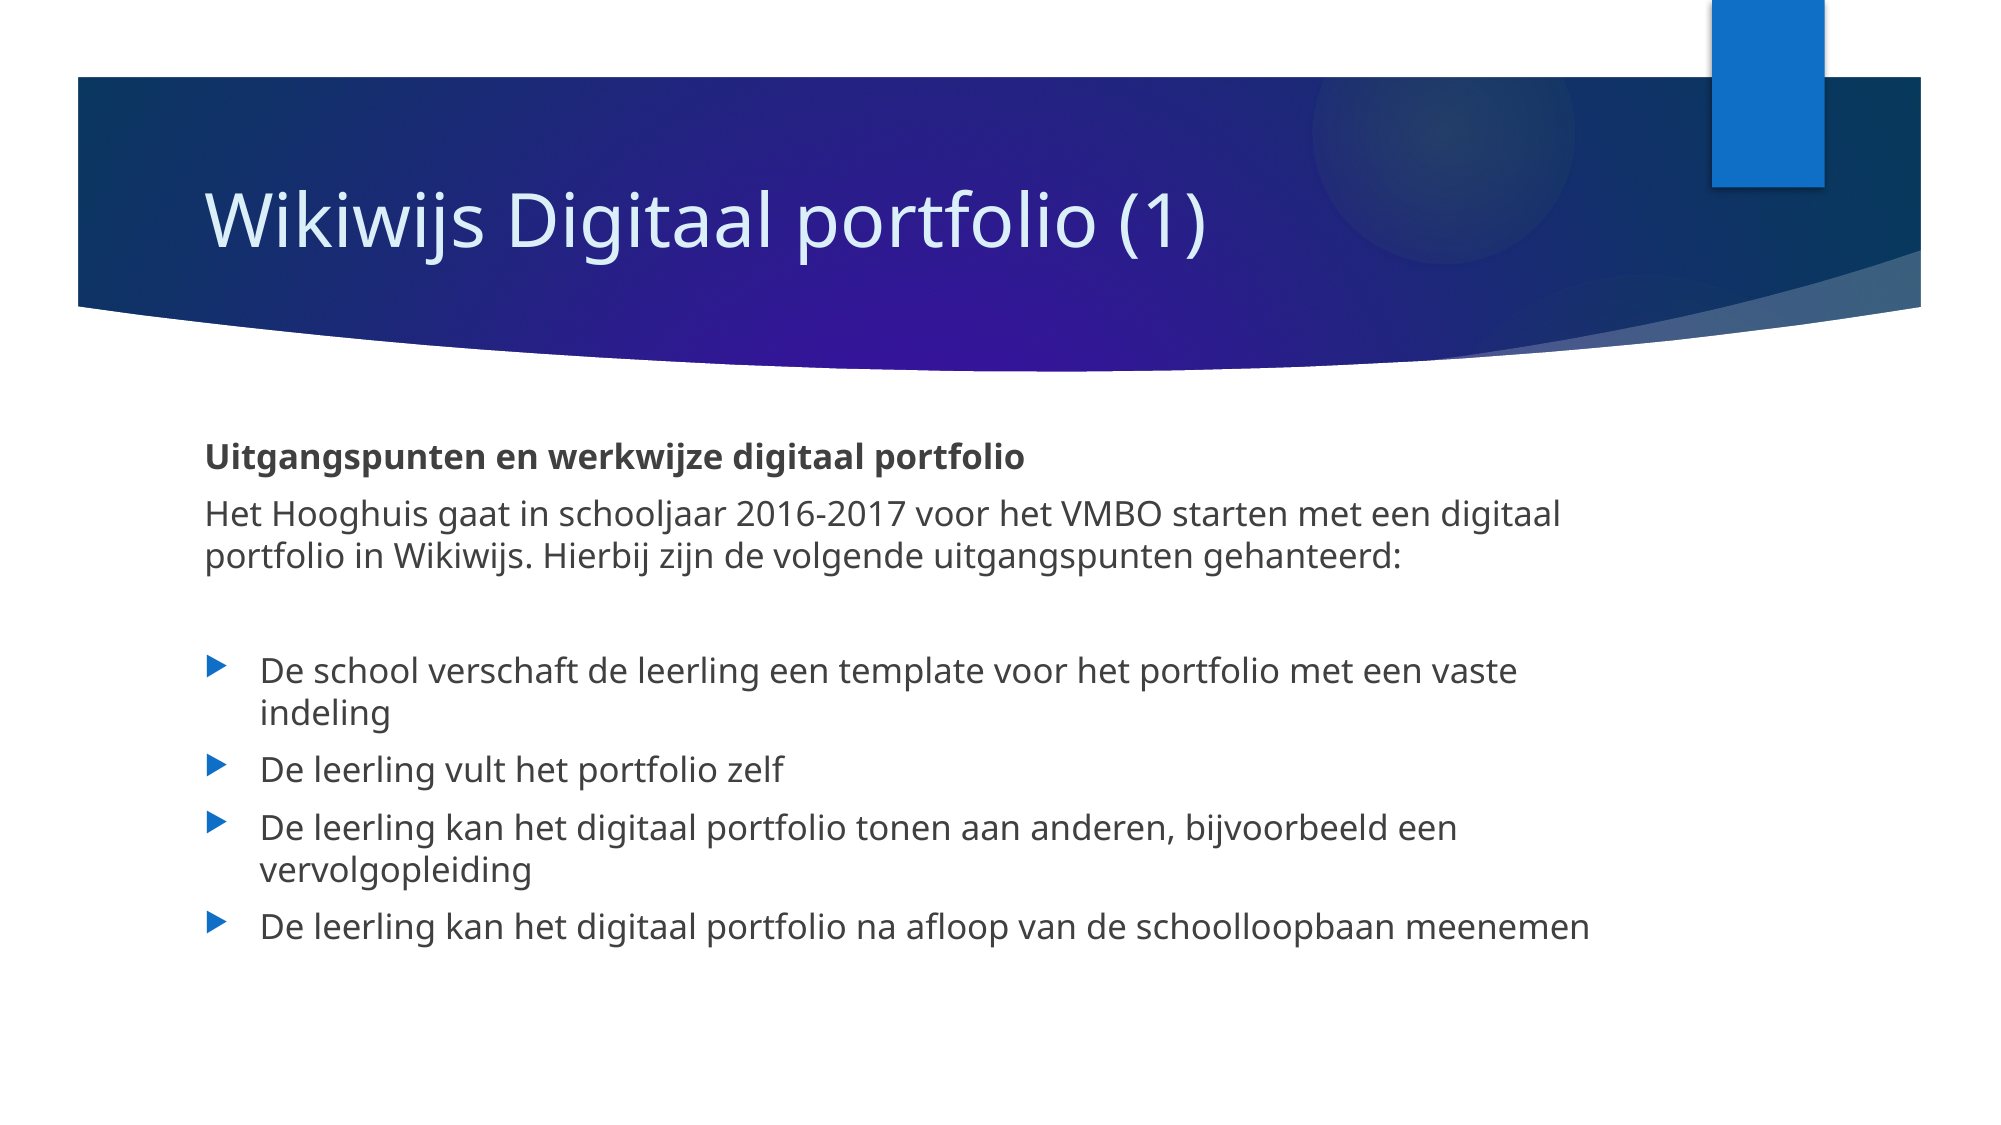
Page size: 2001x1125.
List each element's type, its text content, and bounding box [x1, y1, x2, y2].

title Wikiwijs Digitaal portfolio (1) [189, 159, 1627, 276]
list Uitgangspunten en werkwijze digitaal portfolio Het Hooghuis gaat in schooljaar 2016-2017 voor het VMBO starten met een digitaal portfolio in Wikiwijs. Hierbij zijn de volgende uitgangspunten gehanteerd: De school verschaft de leerling een template voor het portfolio met een vaste indeling De leerling vult het portfolio zelf De leerling kan het digitaal portfolio tonen aan anderen, bijvoorbeeld een vervolgopleiding De leerling kan het digitaal portfolio na afloop van de schoolloopbaan meenemen [189, 427, 1638, 988]
